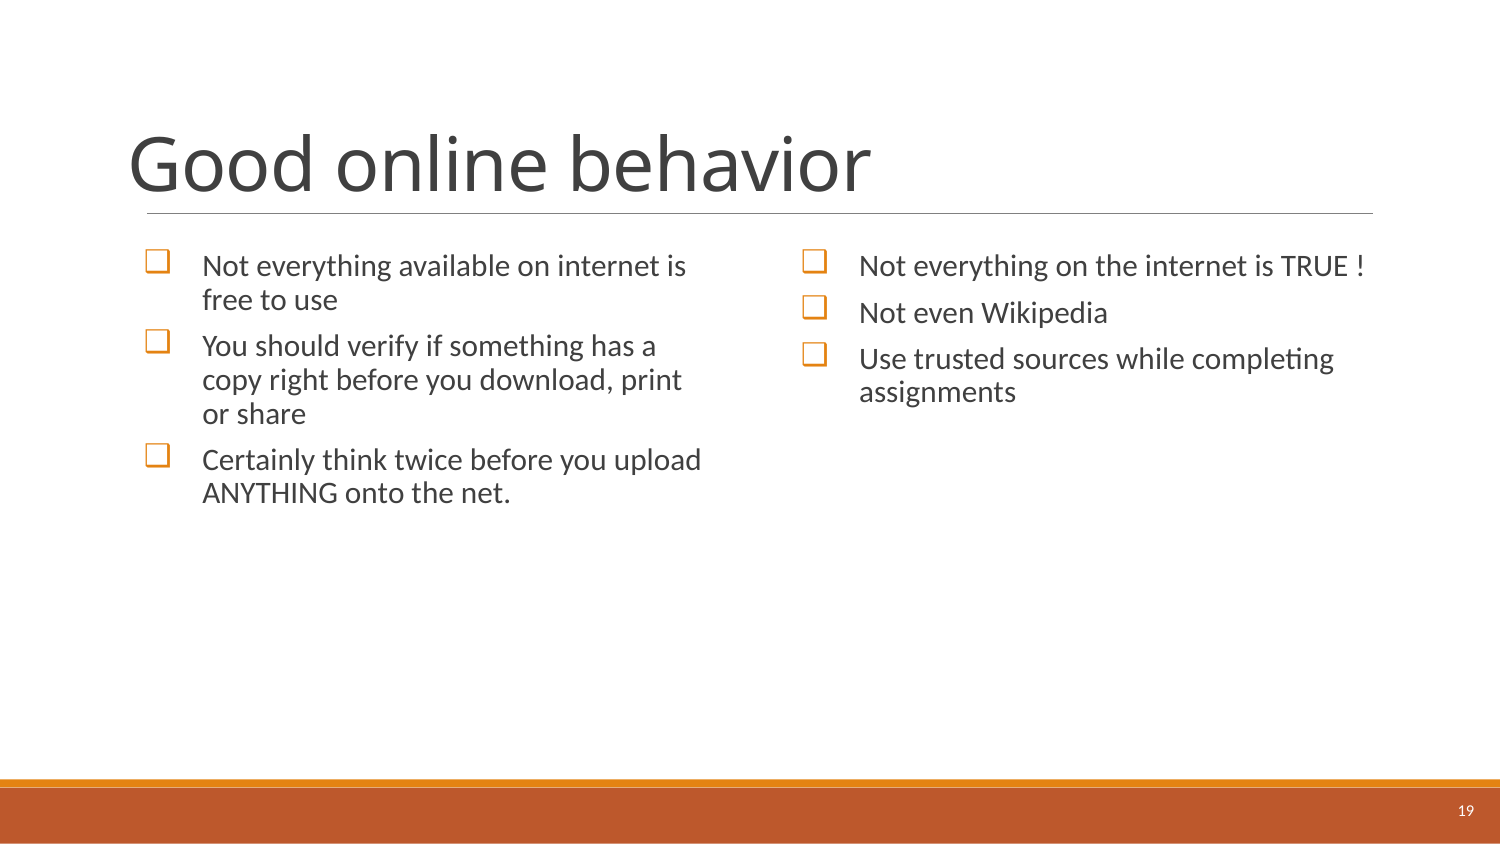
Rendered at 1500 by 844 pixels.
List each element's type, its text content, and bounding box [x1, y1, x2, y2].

slide_number 19 [1431, 776, 1500, 844]
list Not everything on the internet is TRUE ! Not even Wikipedia Use trusted sources while completing assignments [784, 250, 1373, 755]
list Not everything available on internet is free to use You should verify if something has a copy right before you download, print or share Certainly think twice before you upload ANYTHING onto the net. [127, 250, 716, 755]
title Good online behavior [127, 66, 892, 207]
